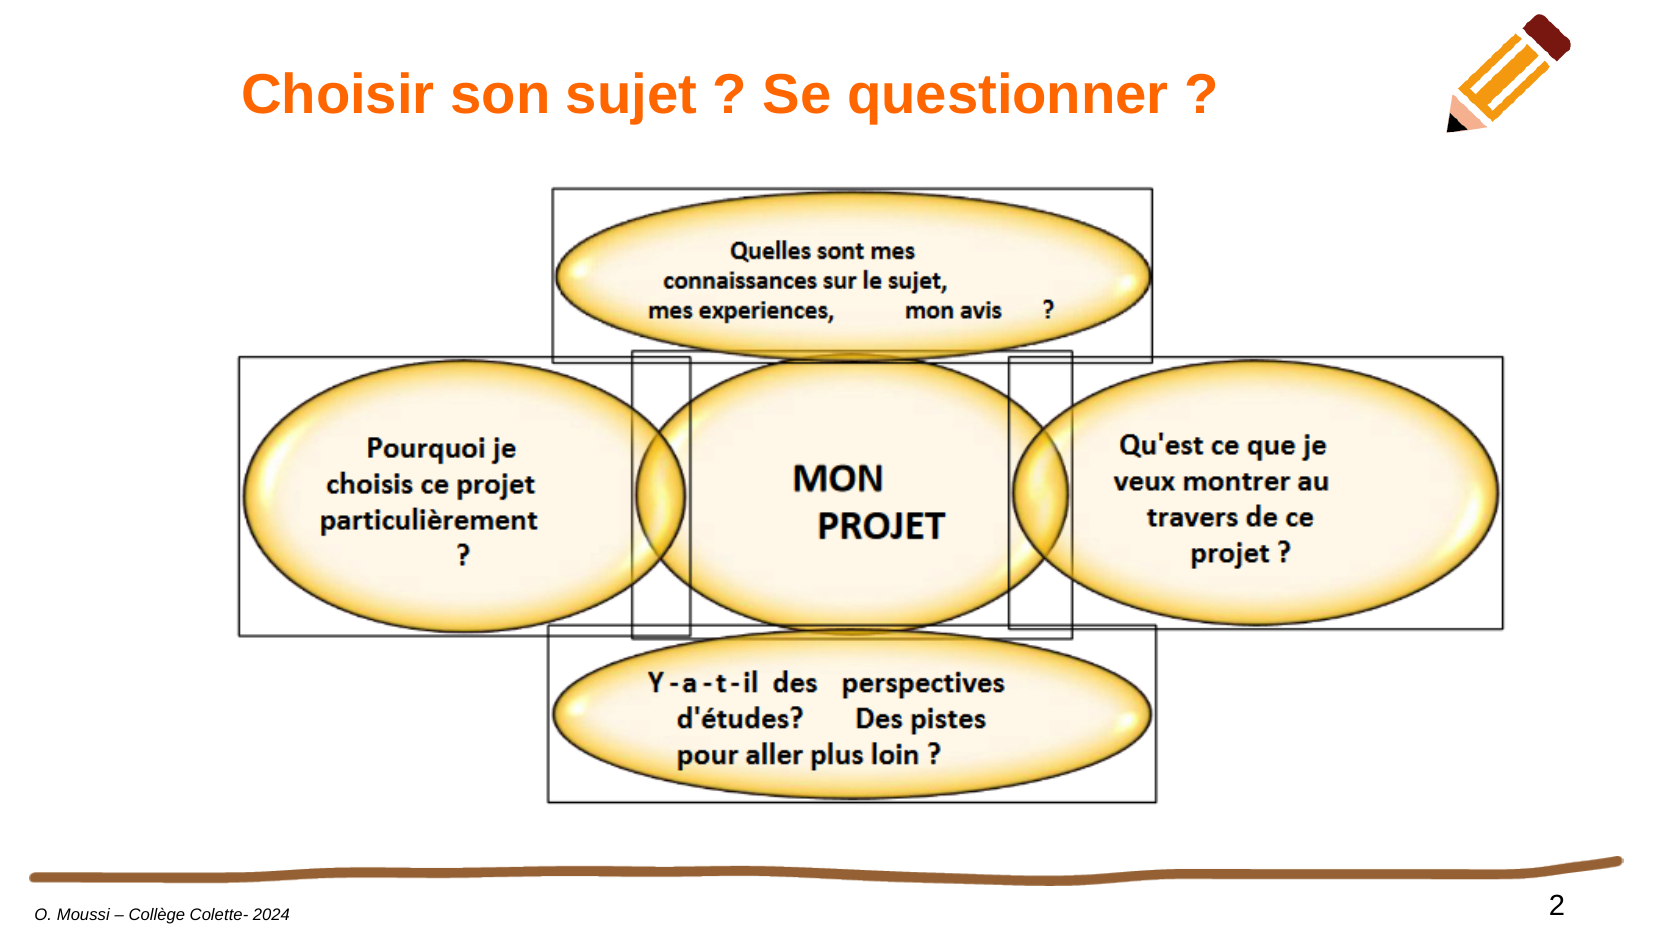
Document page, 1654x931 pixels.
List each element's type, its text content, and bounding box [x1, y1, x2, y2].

picture [206, 142, 1549, 827]
text_box O. Moussi – Collège Colette- 2024 [0, 896, 325, 931]
picture [1446, 14, 1571, 133]
slide_number 2 [1181, 885, 1565, 931]
picture [29, 856, 1624, 886]
title Choisir son sujet ? Se questionner ? [59, 39, 1418, 143]
